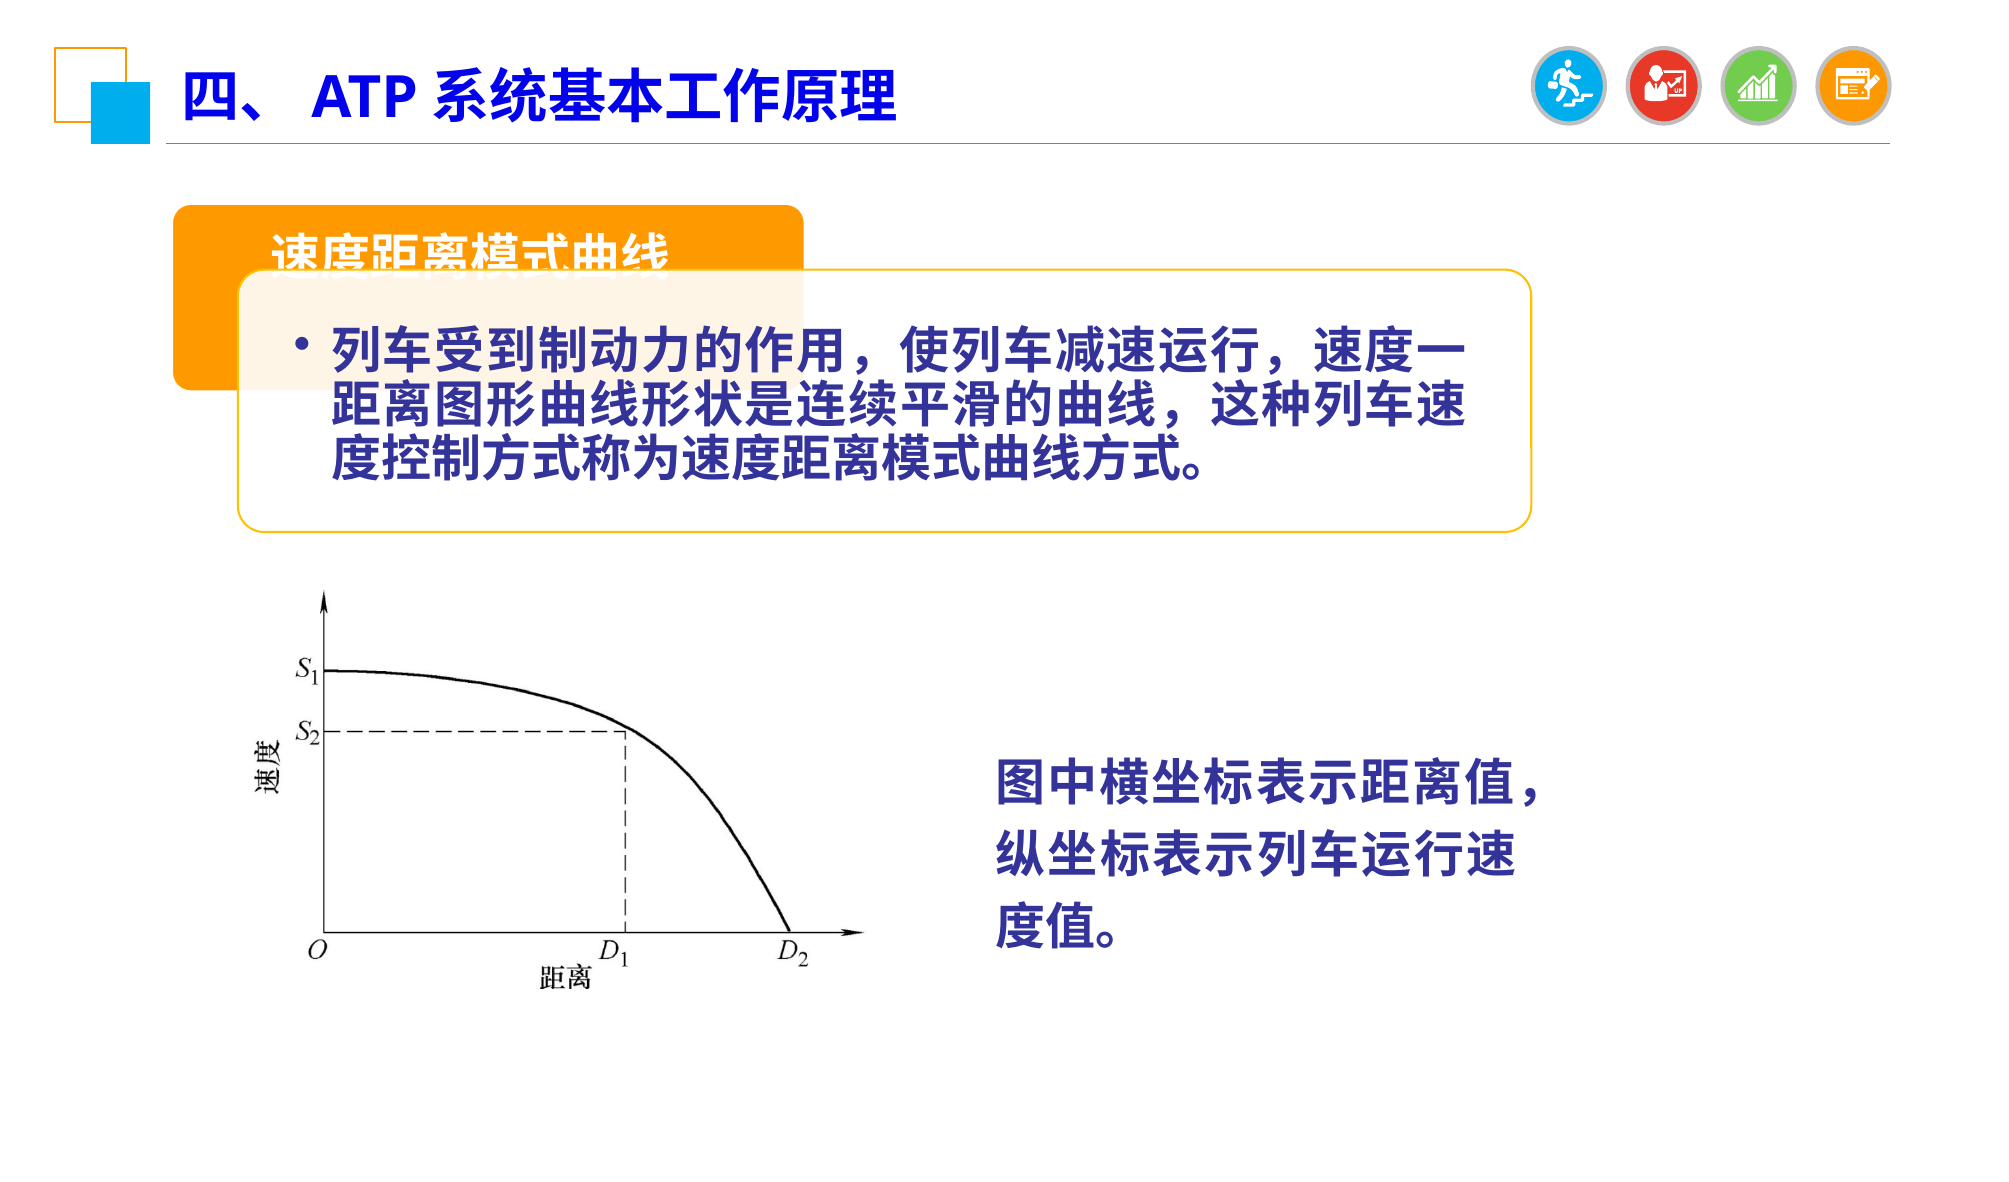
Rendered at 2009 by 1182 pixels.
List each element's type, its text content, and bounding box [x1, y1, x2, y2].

text_box 四、ATP系统基本工作原理 [166, 51, 913, 137]
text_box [171, 203, 1532, 533]
text_box 图中横坐标表示距离值，纵坐标表示列车运行速度值。 [980, 731, 1532, 962]
picture [253, 590, 869, 990]
